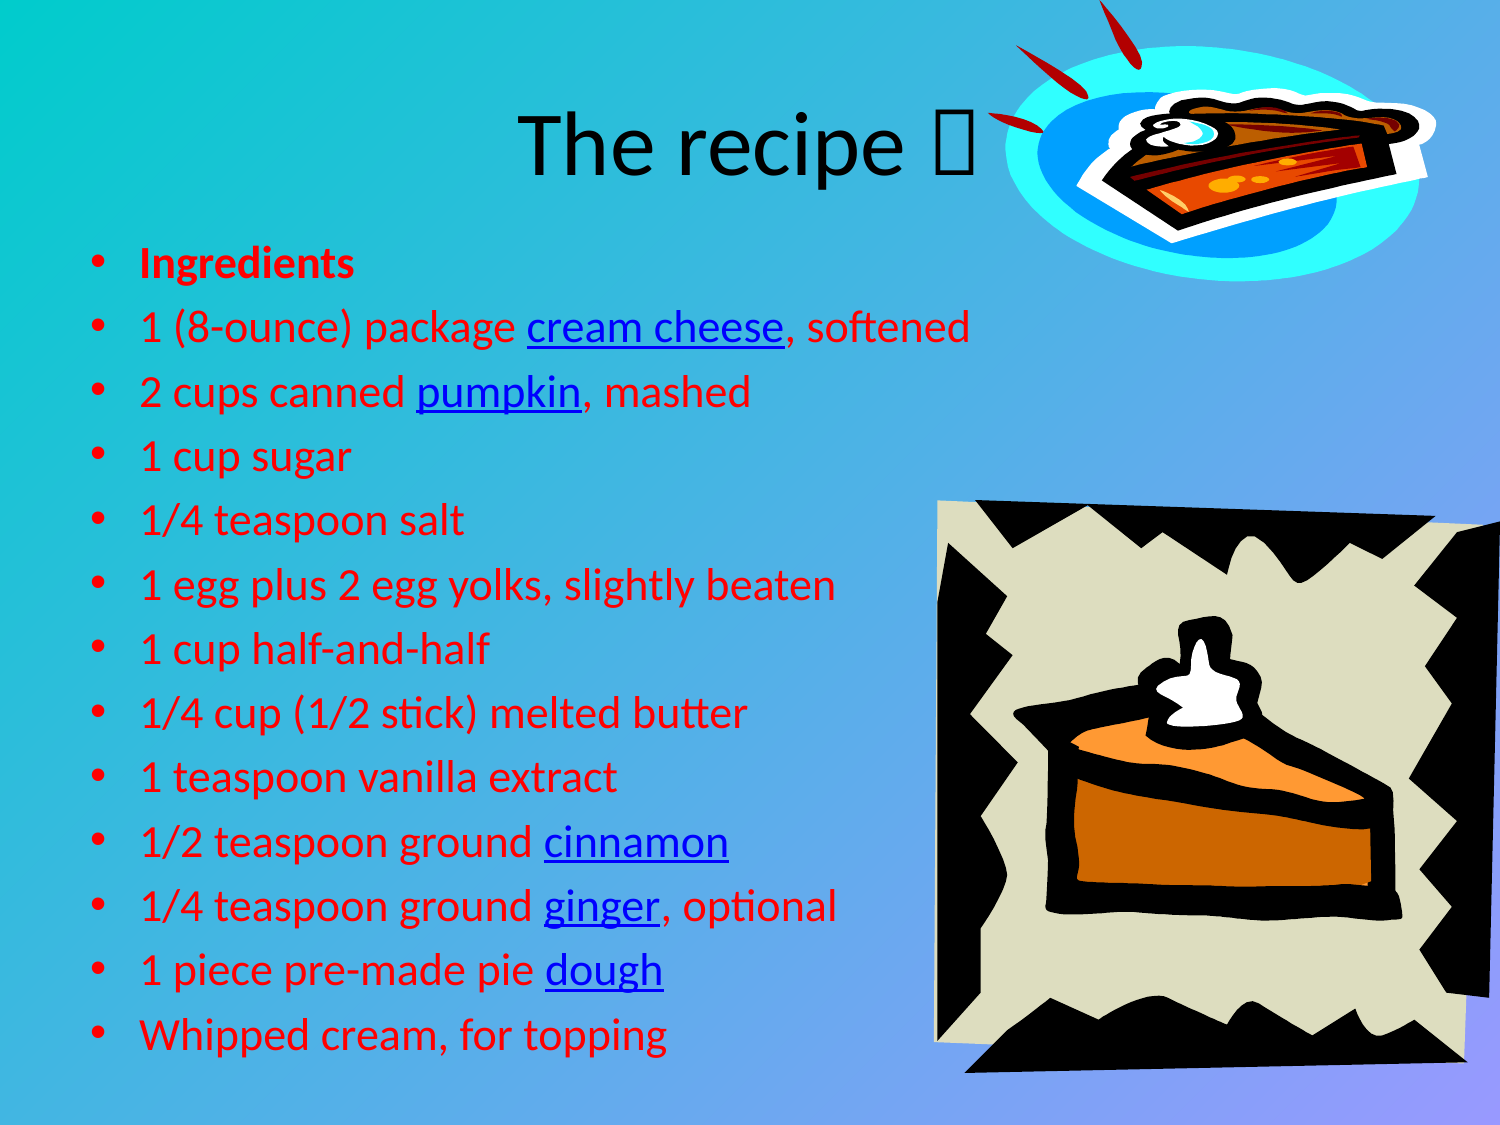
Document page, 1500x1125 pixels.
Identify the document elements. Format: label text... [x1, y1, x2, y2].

picture [933, 499, 1500, 1074]
picture [987, 0, 1438, 282]
title The recipe  [75, 45, 982, 224]
list Ingredients 1 (8-ounce) package cream cheese, softened 2 cups canned pumpkin, mashed 1 cup sugar 1/4 teaspoon salt 1 egg plus 2 egg yolks, slightly beaten 1 cup half-and-half 1/4 cup (1/2 stick) melted butter 1 teaspoon vanilla extract 1/2 teaspoon ground cinnamon 1/4 teaspoon ground ginger, optional 1 piece pre-made pie dough Whipped cream, for topping [75, 224, 1213, 1075]
